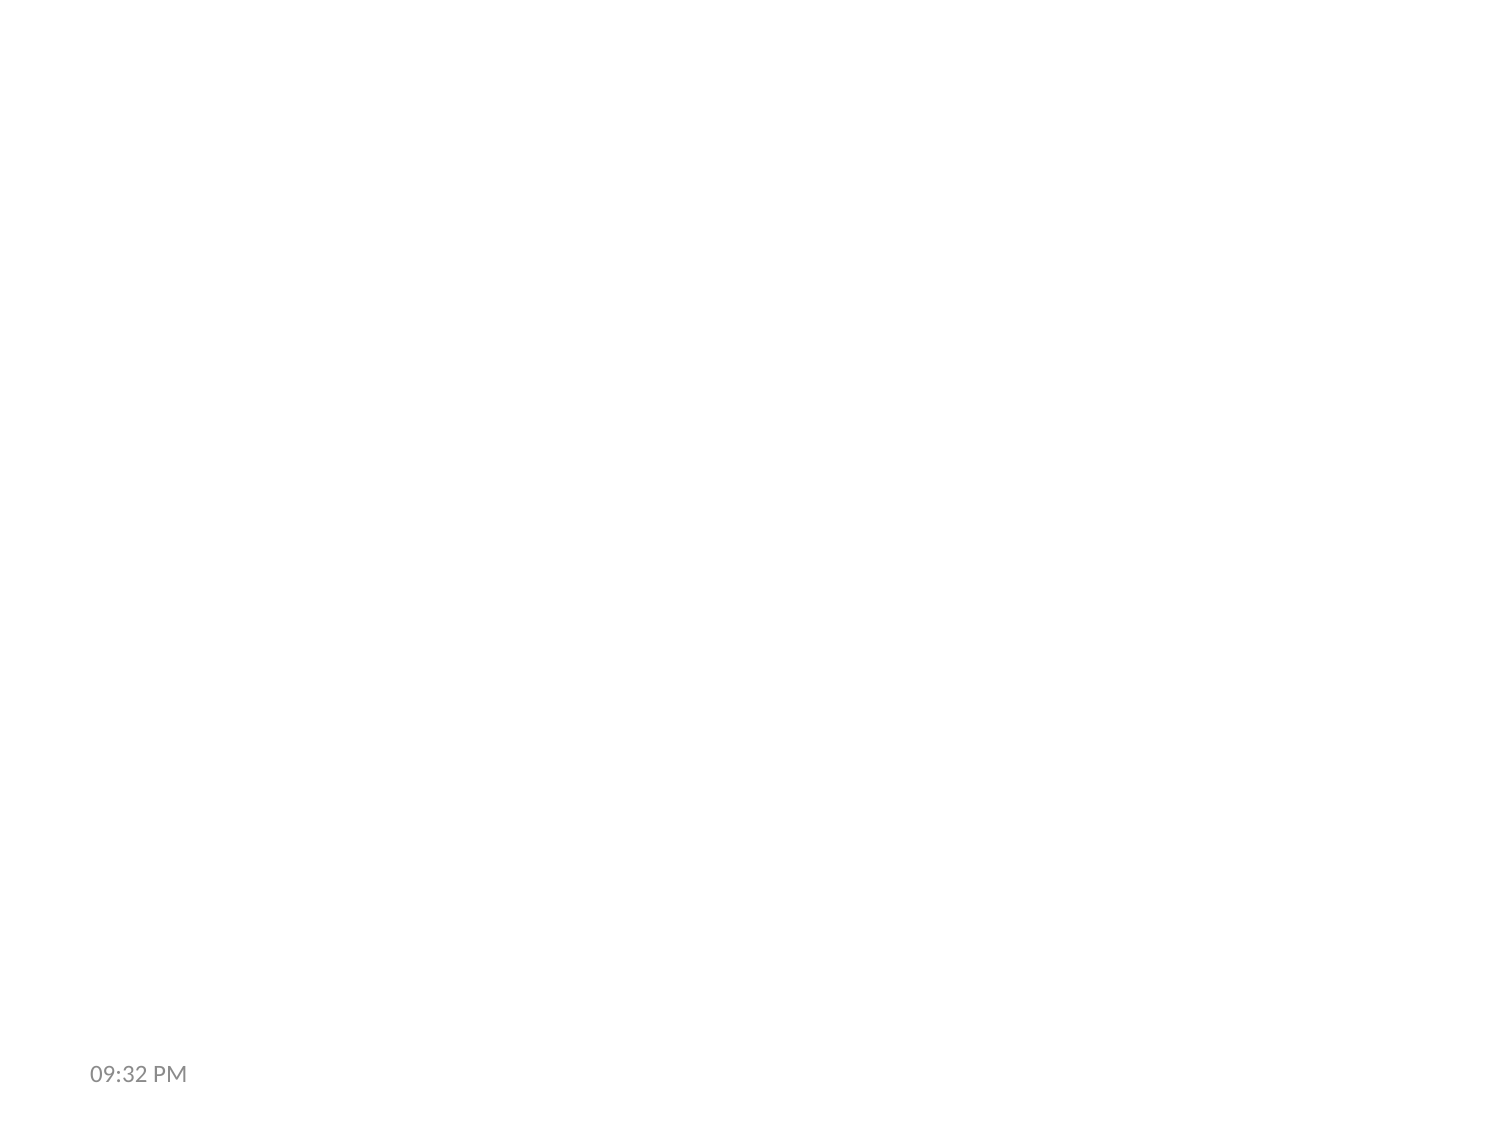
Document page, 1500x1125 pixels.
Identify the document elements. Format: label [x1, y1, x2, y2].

slide_number [75, 1042, 425, 1103]
